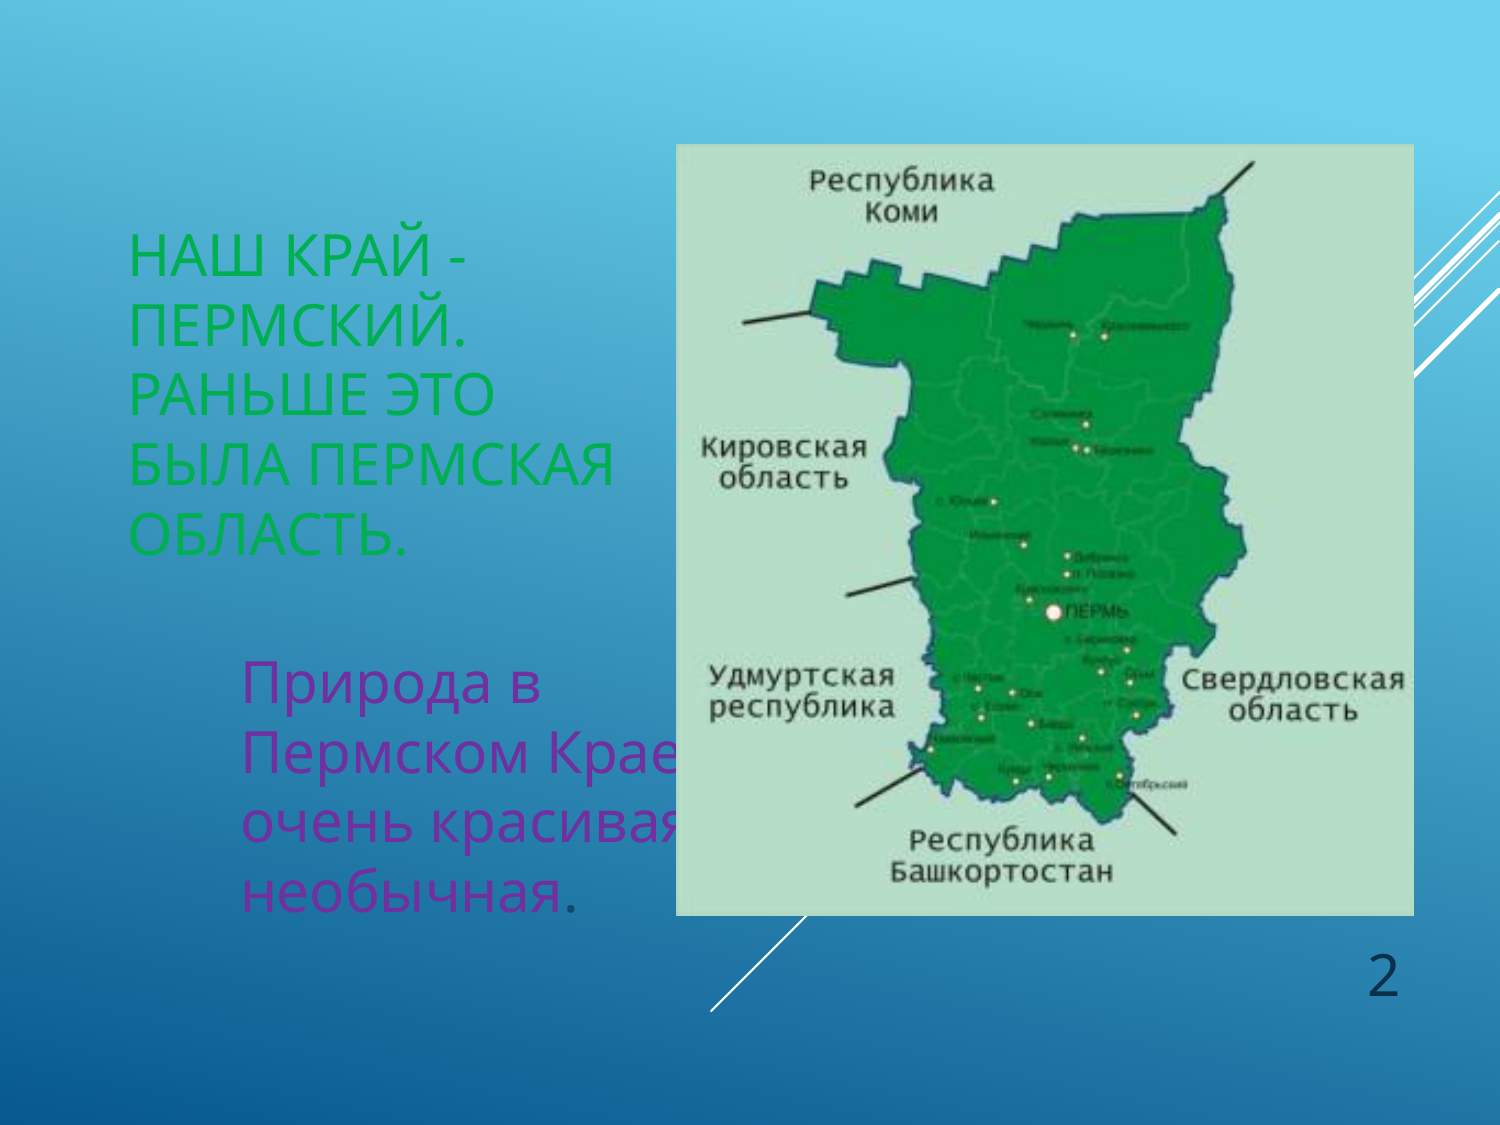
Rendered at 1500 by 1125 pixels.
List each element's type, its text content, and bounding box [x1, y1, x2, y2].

picture [675, 144, 1414, 916]
slide_number 2 [1275, 915, 1416, 1025]
subtitle Природа в Пермском Крае очень красивая, необычная. [225, 637, 739, 1000]
title Наш край - Пермский. Раньше это была Пермская область. [112, 125, 644, 575]
